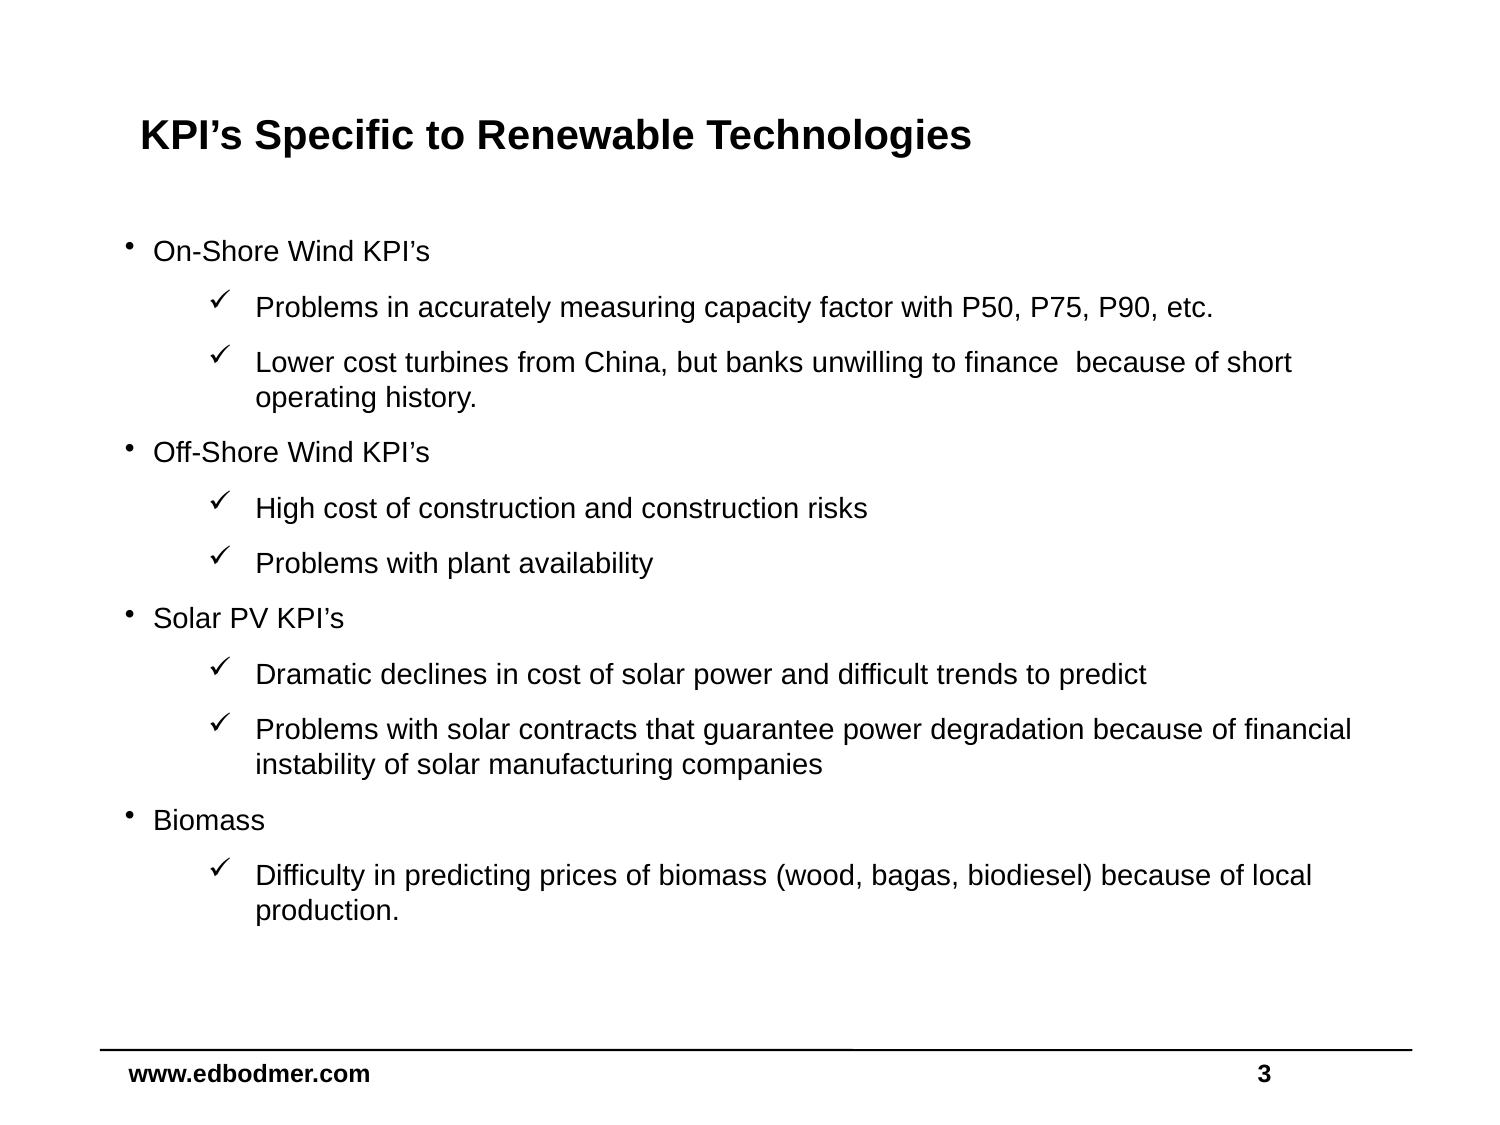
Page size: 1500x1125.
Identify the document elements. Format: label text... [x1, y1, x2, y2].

title KPI’s Specific to Renewable Technologies [124, 99, 1288, 224]
list On-Shore Wind KPI’s Problems in accurately measuring capacity factor with P50, P75, P90, etc. Lower cost turbines from China, but banks unwilling to finance because of short operating history. Off-Shore Wind KPI’s High cost of construction and construction risks Problems with plant availability Solar PV KPI’s Dramatic declines in cost of solar power and difficult trends to predict Problems with solar contracts that guarantee power degradation because of financial instability of solar manufacturing companies Biomass Difficulty in predicting prices of biomass (wood, bagas, biodiesel) because of local production. [99, 224, 1388, 988]
